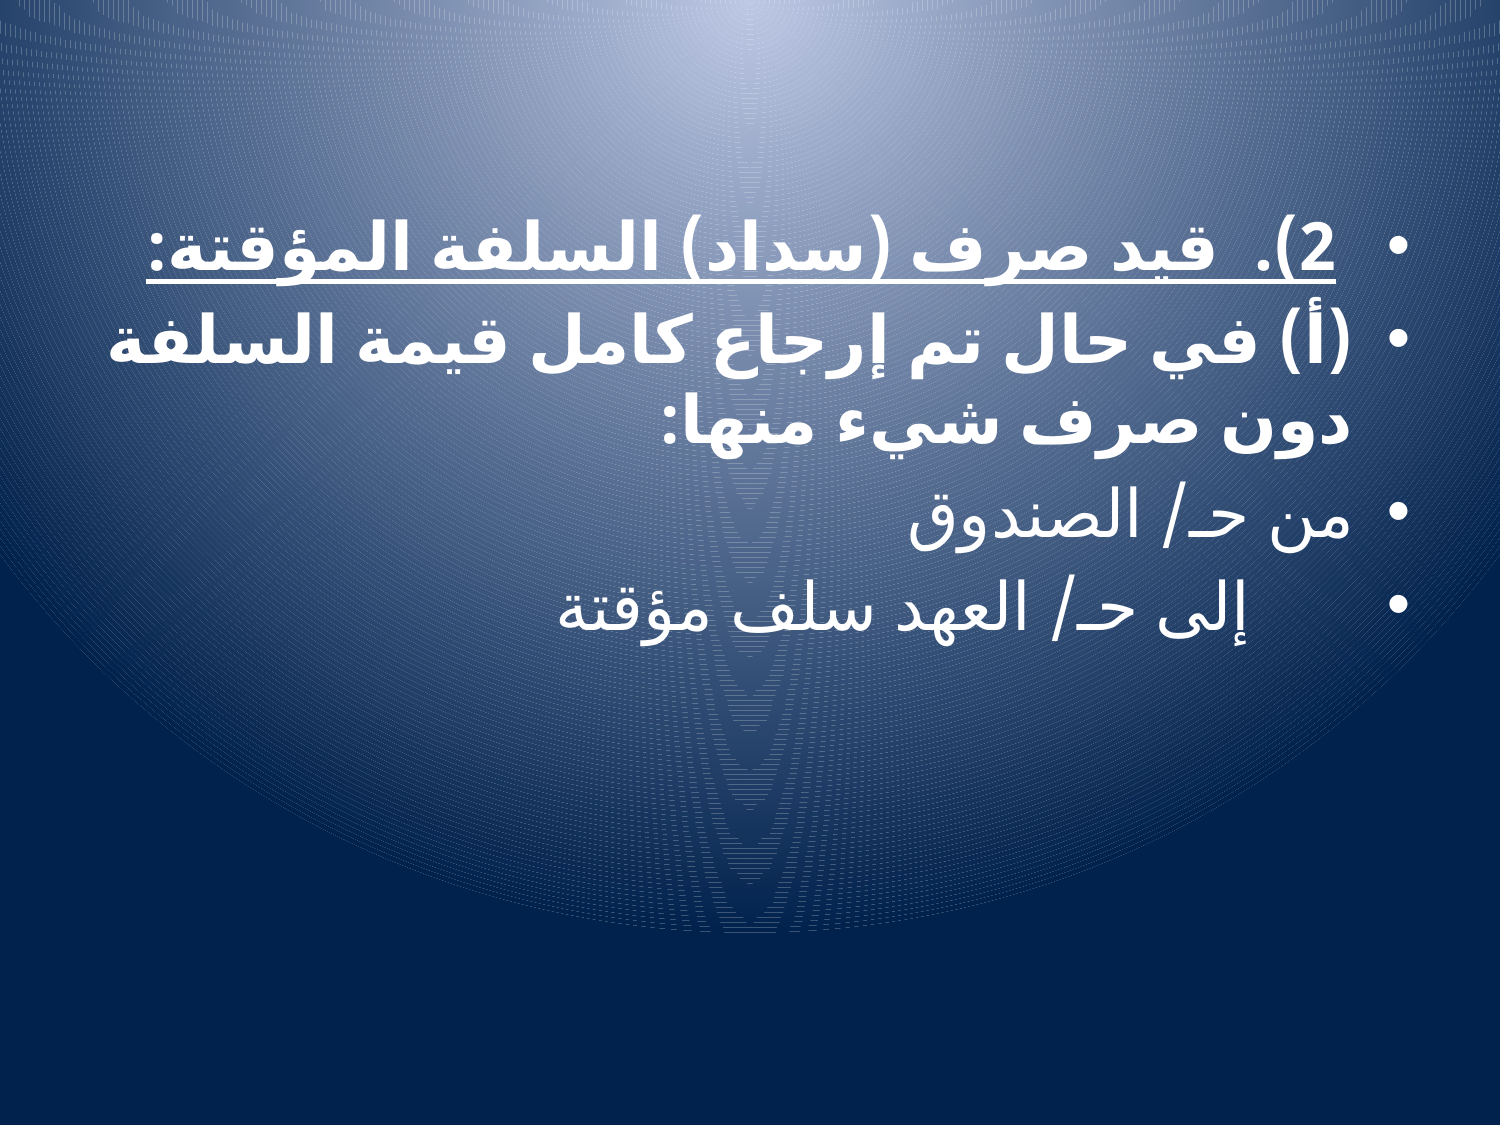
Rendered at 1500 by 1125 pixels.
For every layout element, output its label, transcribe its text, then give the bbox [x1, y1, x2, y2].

list 2). قيد صرف (سداد) السلفة المؤقتة: (أ) في حال تم إرجاع كامل قيمة السلفة دون صرف شيء منها: من حـ/ الصندوق إلى حـ/ العهد سلف مؤقتة [75, 196, 1425, 1005]
